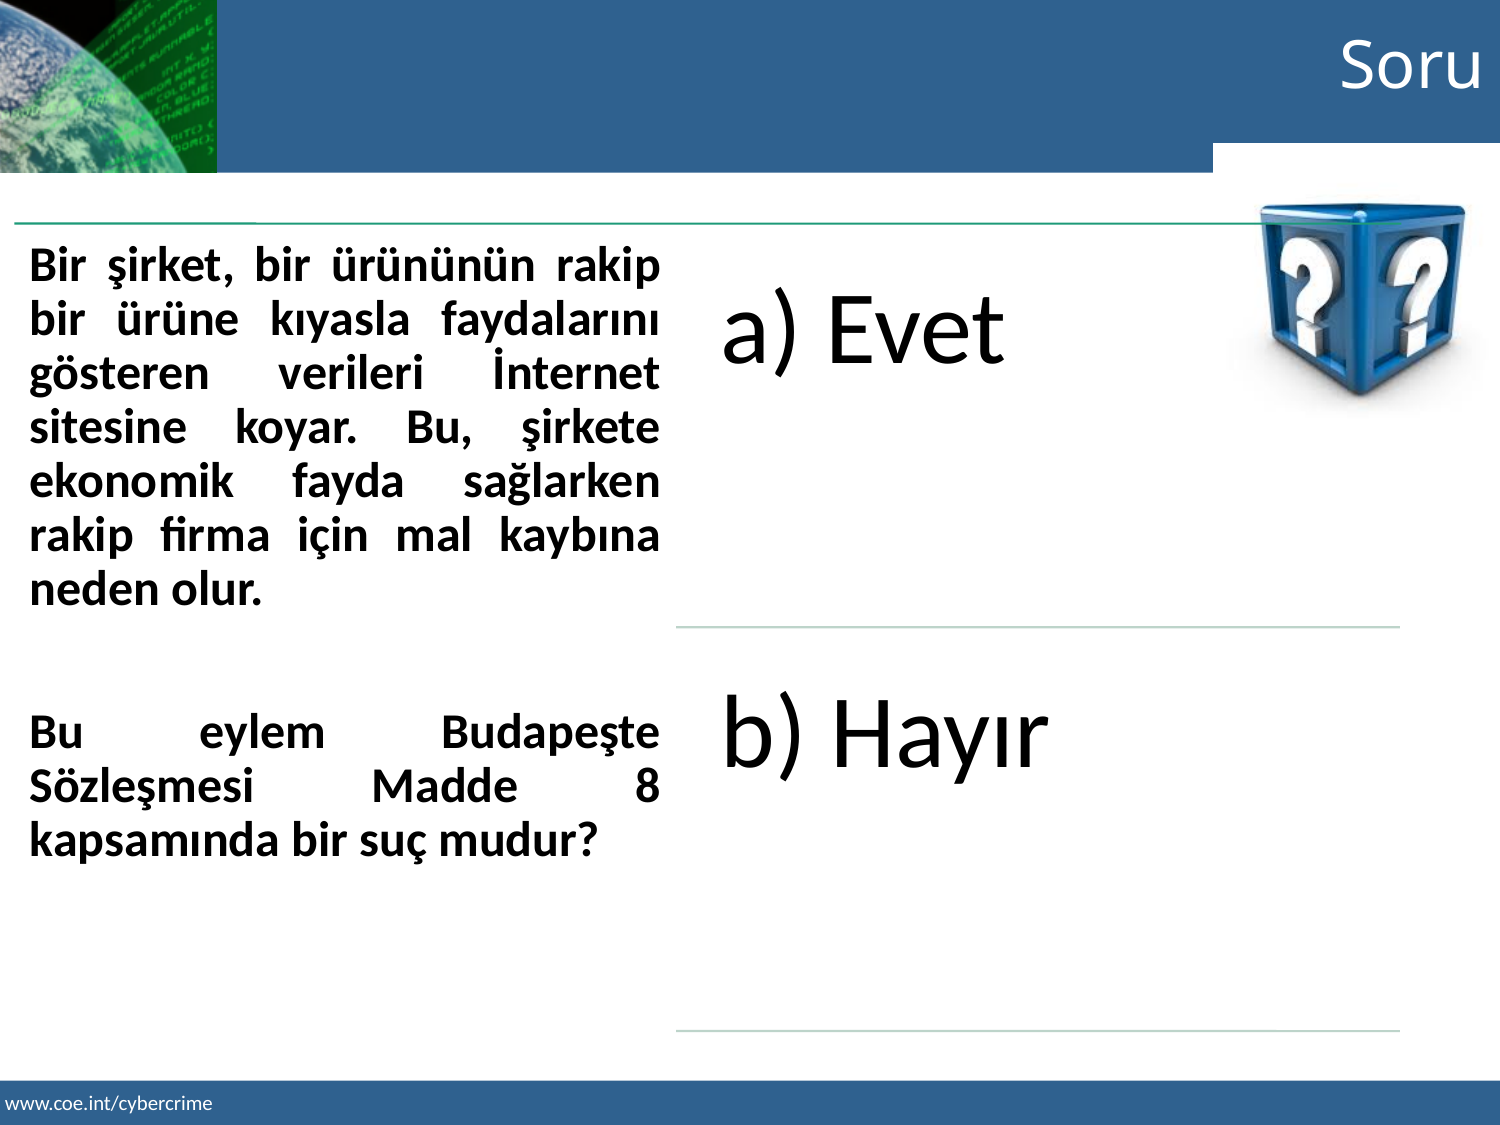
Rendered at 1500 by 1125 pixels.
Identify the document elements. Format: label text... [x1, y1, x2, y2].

text_box Soru [247, 13, 1500, 109]
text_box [14, 223, 1402, 1053]
picture [1213, 143, 1500, 434]
picture [0, 1, 217, 173]
